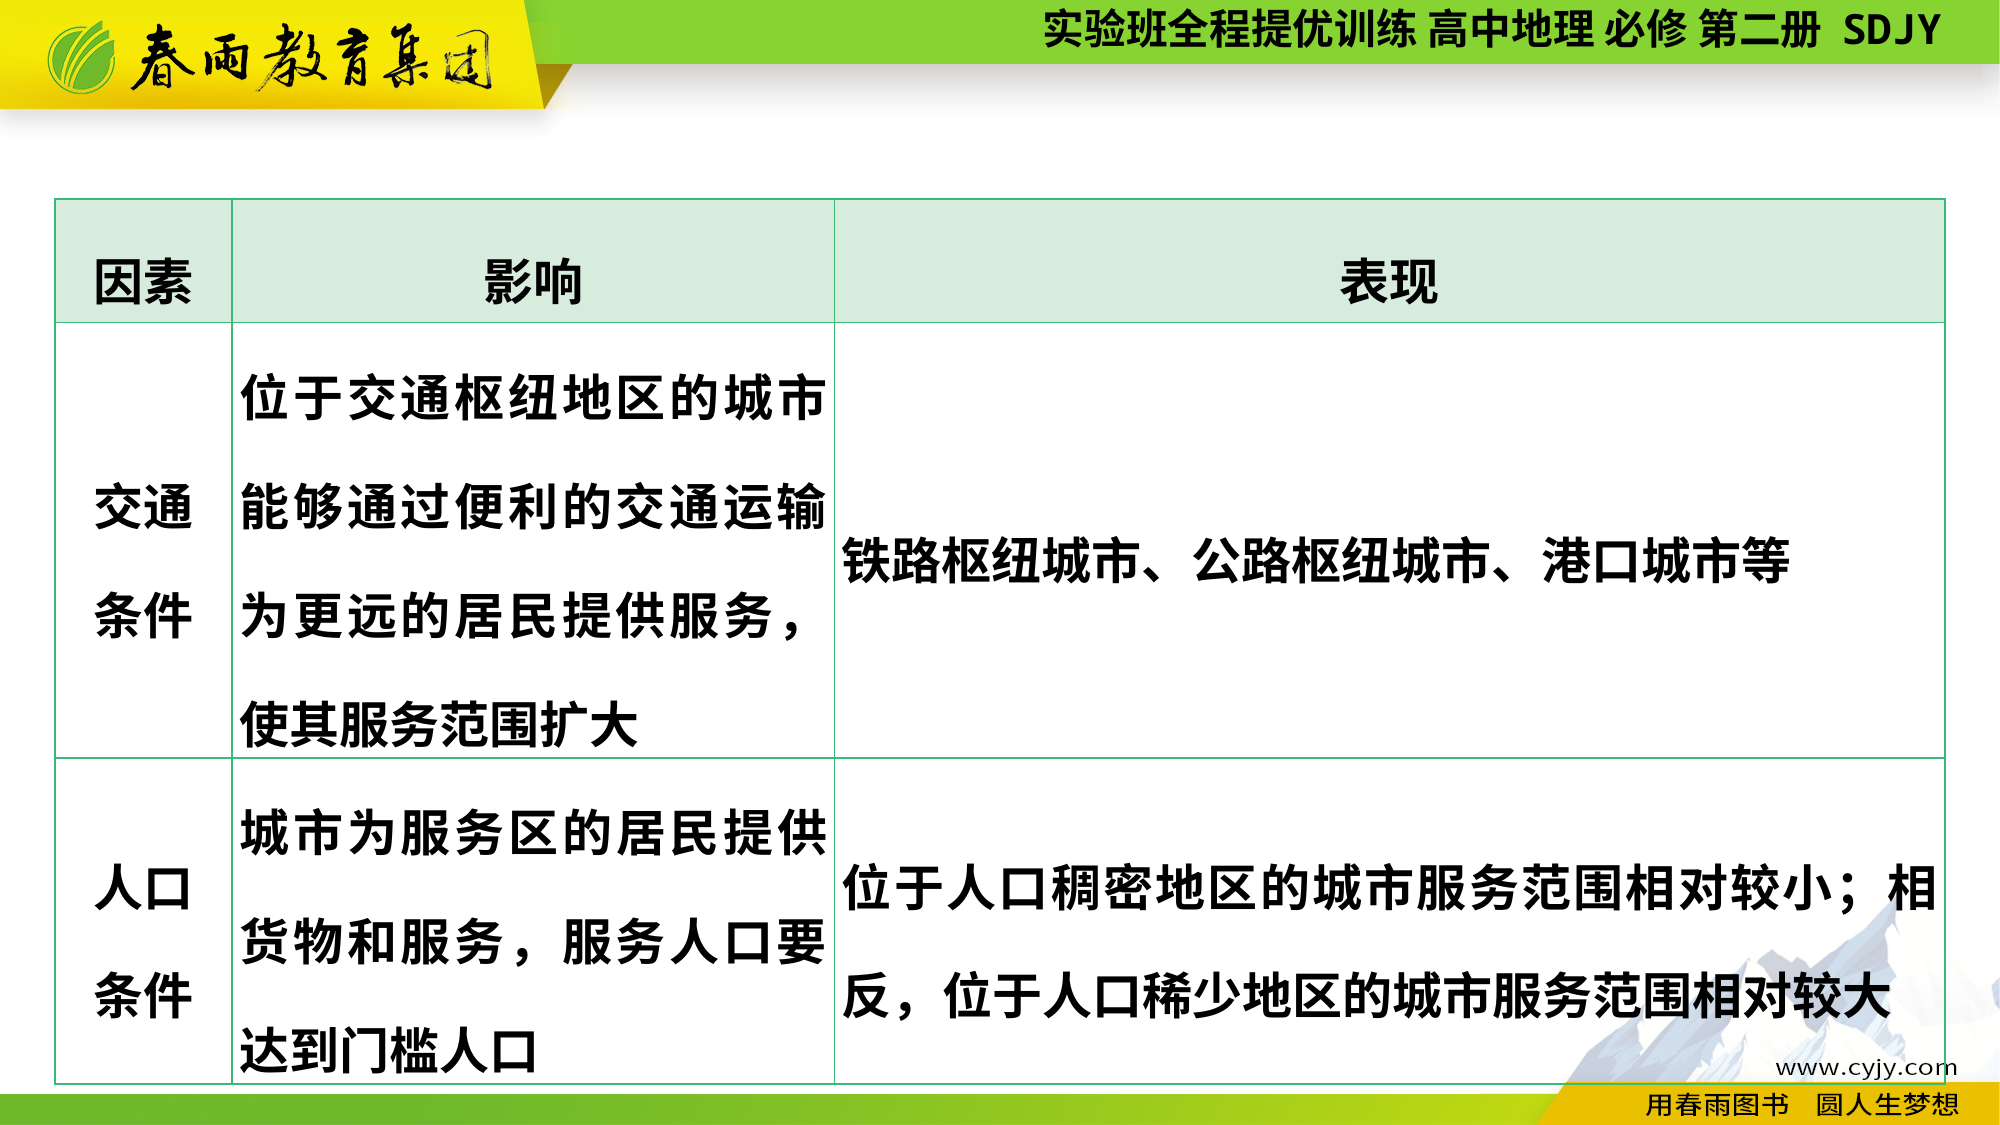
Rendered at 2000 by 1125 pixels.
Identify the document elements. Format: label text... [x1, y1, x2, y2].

table_cell 位于交通枢纽地区的城市能够通过便利的交通运输为更远的居民提供服务，使其服务范围扩大 [233, 323, 834, 757]
table_cell 交通 条件 [56, 323, 231, 757]
table_cell 铁路枢纽城市、公路枢纽城市、港口城市等 [835, 323, 1944, 757]
table_header 影响 [233, 200, 834, 322]
table_header 表现 [835, 200, 1944, 322]
table_cell 人口 条件 [56, 759, 231, 1083]
table_header 因素 [56, 200, 231, 322]
picture [0, 0, 2000, 1125]
table_cell 位于人口稠密地区的城市服务范围相对较小；相反，位于人口稀少地区的城市服务范围相对较大 [835, 759, 1944, 1083]
table_cell 城市为服务区的居民提供货物和服务，服务人口要达到门槛人口 [233, 759, 834, 1083]
